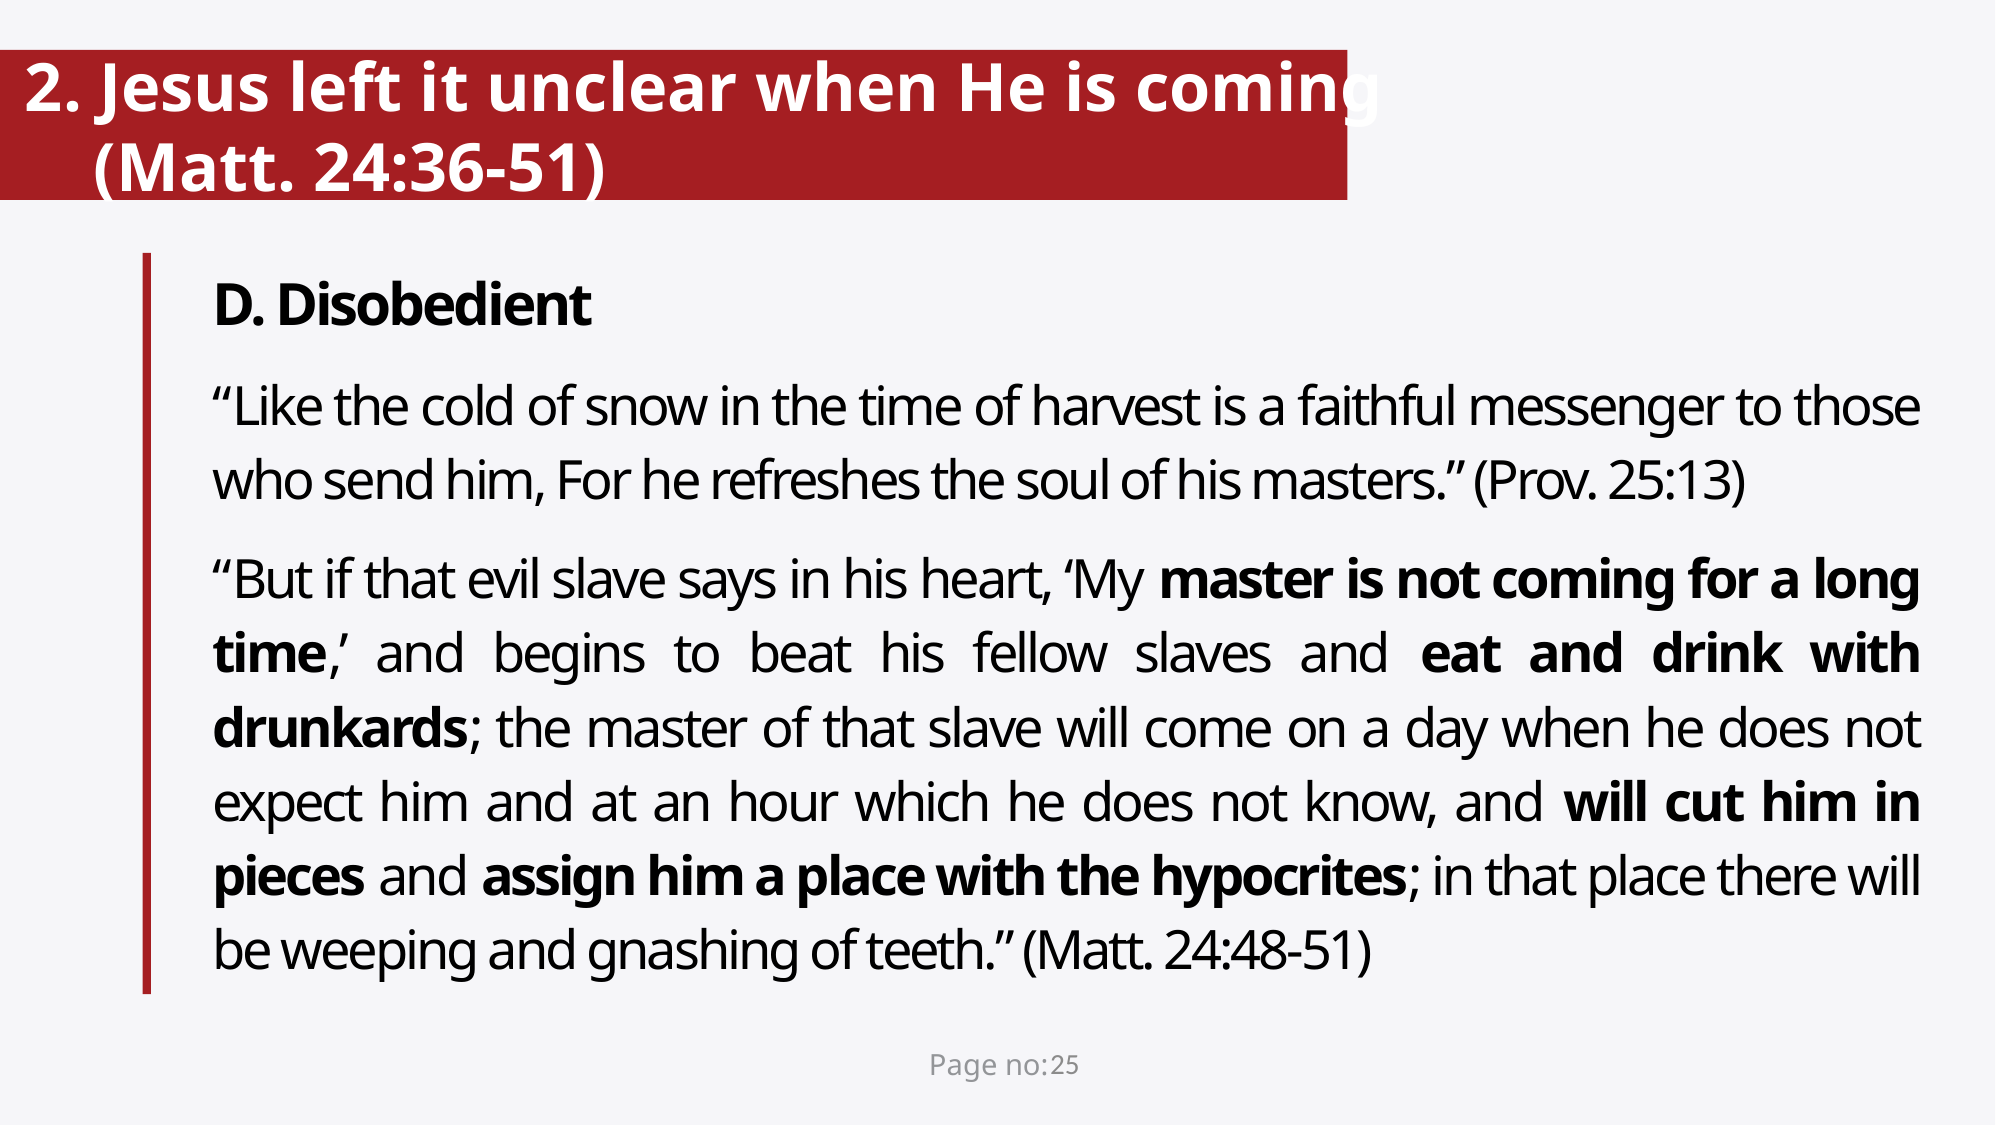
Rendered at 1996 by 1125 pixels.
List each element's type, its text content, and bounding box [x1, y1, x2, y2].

subtitle D. Disobedient “Like the cold of snow in the time of harvest is a faithful messenger to those who send him, For he refreshes the soul of his masters.” (Prov. 25:13) “But if that evil slave says in his heart, ‘My master is not coming for a long time,’ and begins to beat his fellow slaves and eat and drink with drunkards; the master of that slave will come on a day when he does not expect him and at an hour which he does not know, and will cut him in pieces and assign him a place with the hypocrites; in that place there will be weeping and gnashing of teeth.” (Matt. 24:48-51) [197, 249, 1936, 1000]
title 2. Jesus left it unclear when He is coming (Matt. 24:36-51) [10, 62, 1806, 188]
